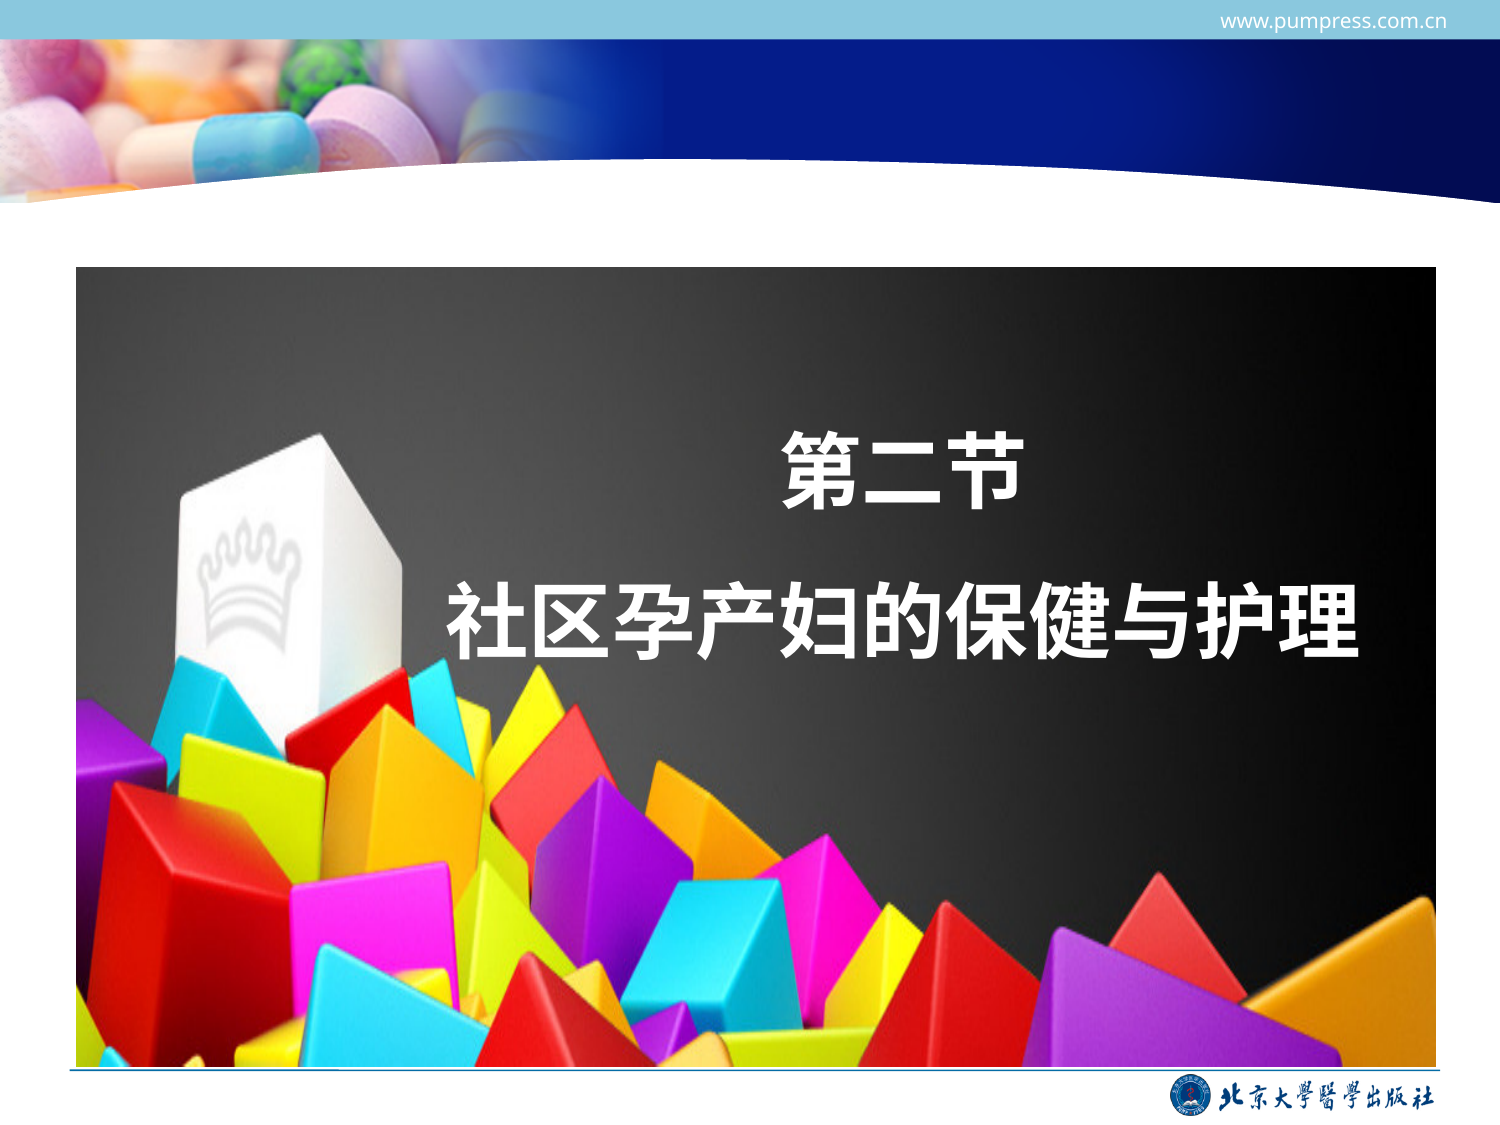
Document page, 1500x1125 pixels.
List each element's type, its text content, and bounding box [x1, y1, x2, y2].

picture [0, 40, 1500, 203]
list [76, 266, 1436, 1067]
picture [1170, 1074, 1436, 1118]
slide_number www.pumpress.com.cn [1024, 0, 1463, 38]
